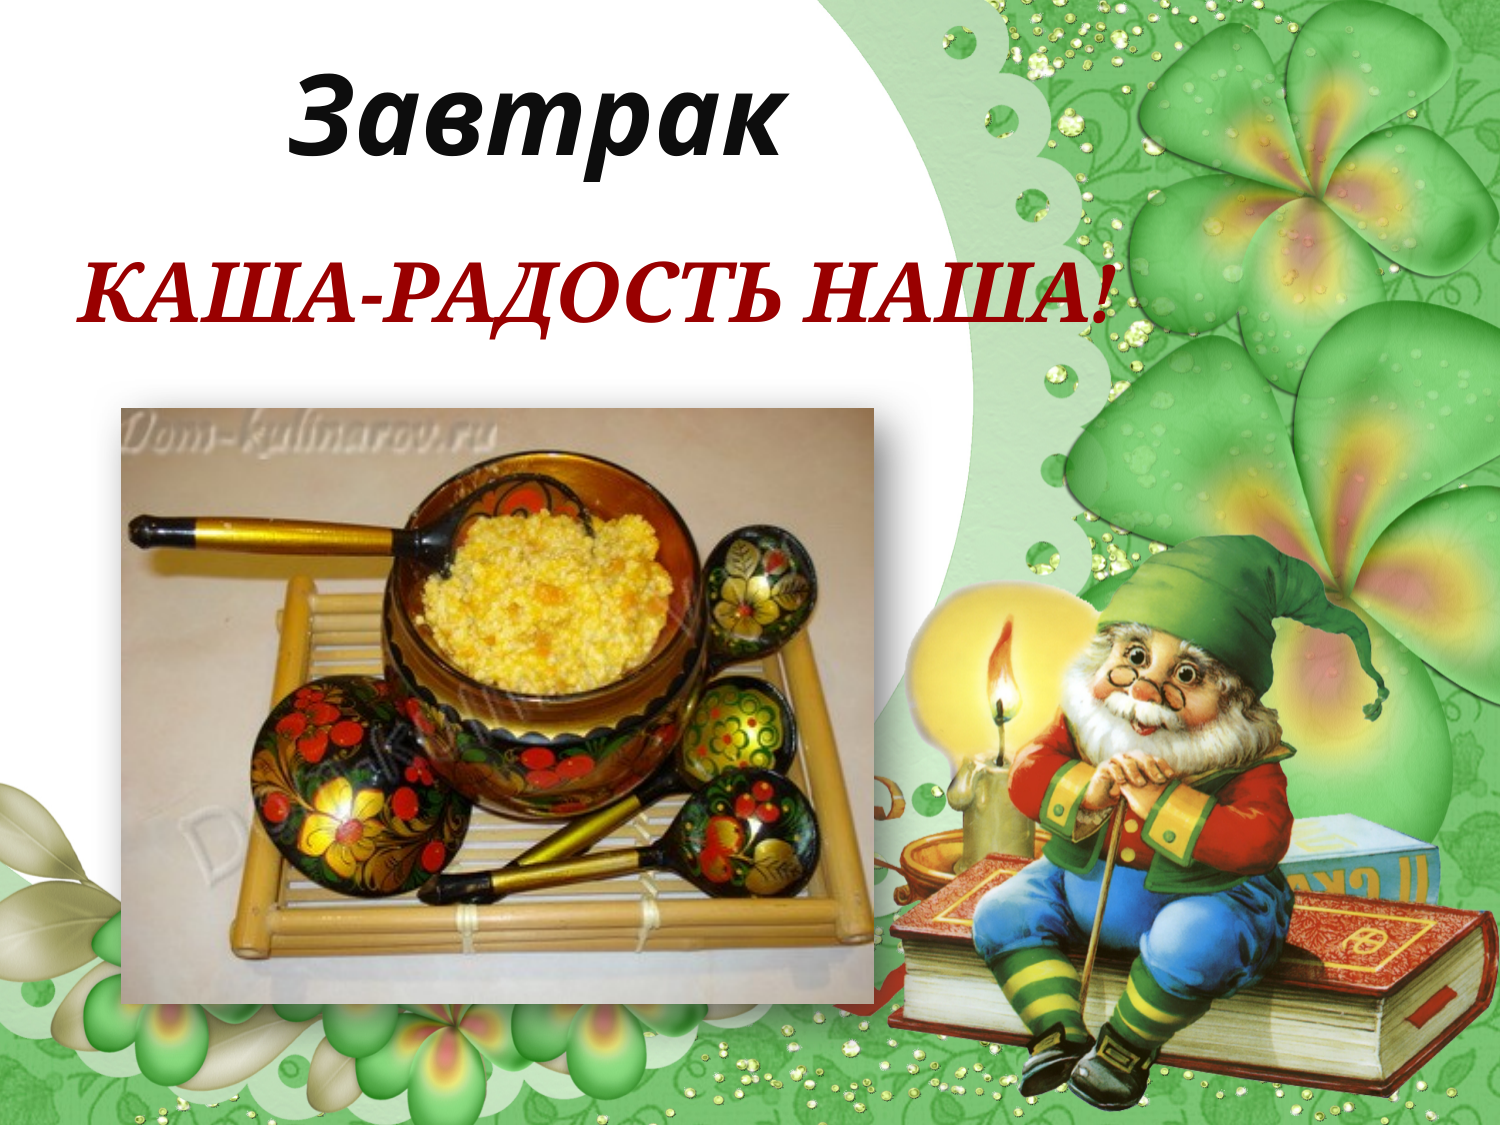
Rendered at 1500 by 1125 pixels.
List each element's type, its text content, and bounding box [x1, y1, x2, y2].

title Завтрак [76, 65, 999, 231]
text_box КАША-РАДОСТЬ НАША! [63, 231, 1132, 347]
picture [0, 0, 1500, 1125]
